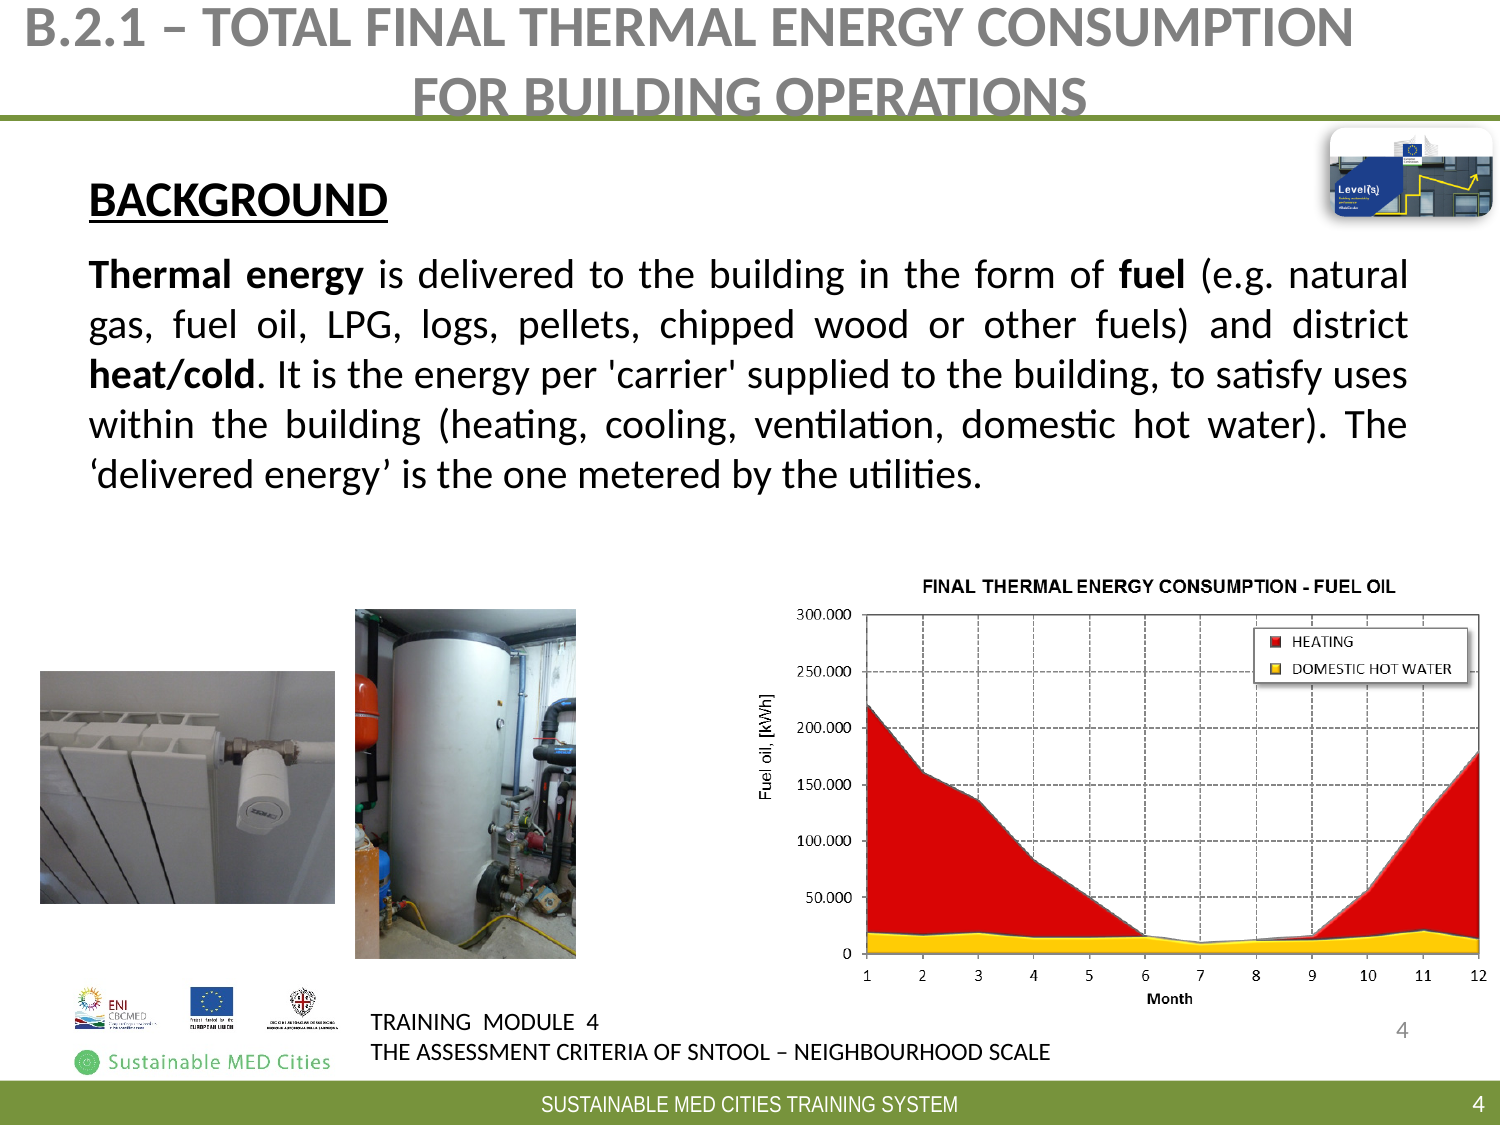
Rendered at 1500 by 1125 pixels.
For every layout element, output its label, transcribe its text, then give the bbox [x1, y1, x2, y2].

slide_number 4 [1149, 1079, 1500, 1125]
picture [748, 568, 1493, 1012]
text_box 4 [1322, 1021, 1424, 1059]
picture [1329, 127, 1493, 217]
picture [62, 978, 356, 1080]
picture [355, 609, 577, 959]
picture [40, 671, 336, 904]
title B.2.1 – TOTAL FINAL THERMAL ENERGY CONSUMPTION FOR BUILDING OPERATIONS [0, 0, 1500, 117]
list BACKGROUND Thermal energy is delivered to the building in the form of fuel (e.g. natural gas, fuel oil, LPG, logs, pellets, chipped wood or other fuels) and district heat/cold. It is the energy per 'carrier' supplied to the building, to satisfy uses within the building (heating, cooling, ventilation, domestic hot water). The ‘delivered energy’ is the one metered by the utilities. [73, 159, 1424, 500]
